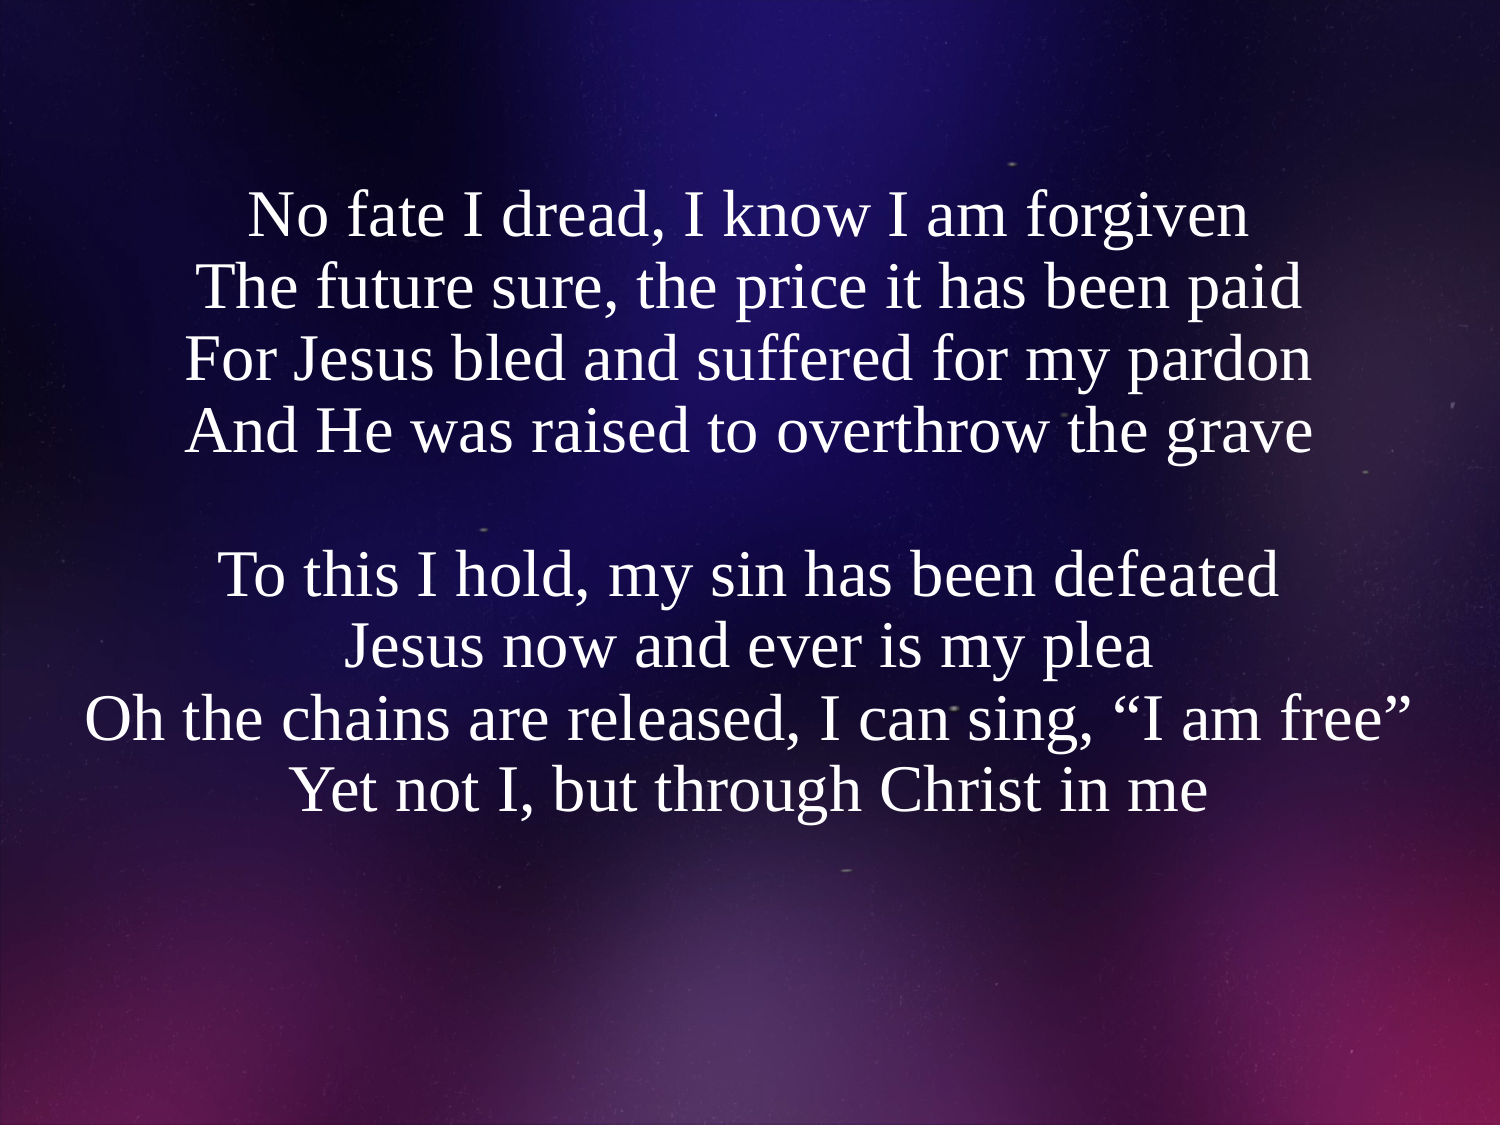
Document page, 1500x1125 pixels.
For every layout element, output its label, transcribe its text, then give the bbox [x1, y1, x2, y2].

title No fate I dread, I know I am forgiven The future sure, the price it has been paid For Jesus bled and suffered for my pardon And He was raised to overthrow the grave To this I hold, my sin has been defeated Jesus now and ever is my plea Oh the chains are released, I can sing, “I am free” Yet not I, but through Christ in me [37, 408, 1463, 597]
picture [0, 0, 1500, 1125]
